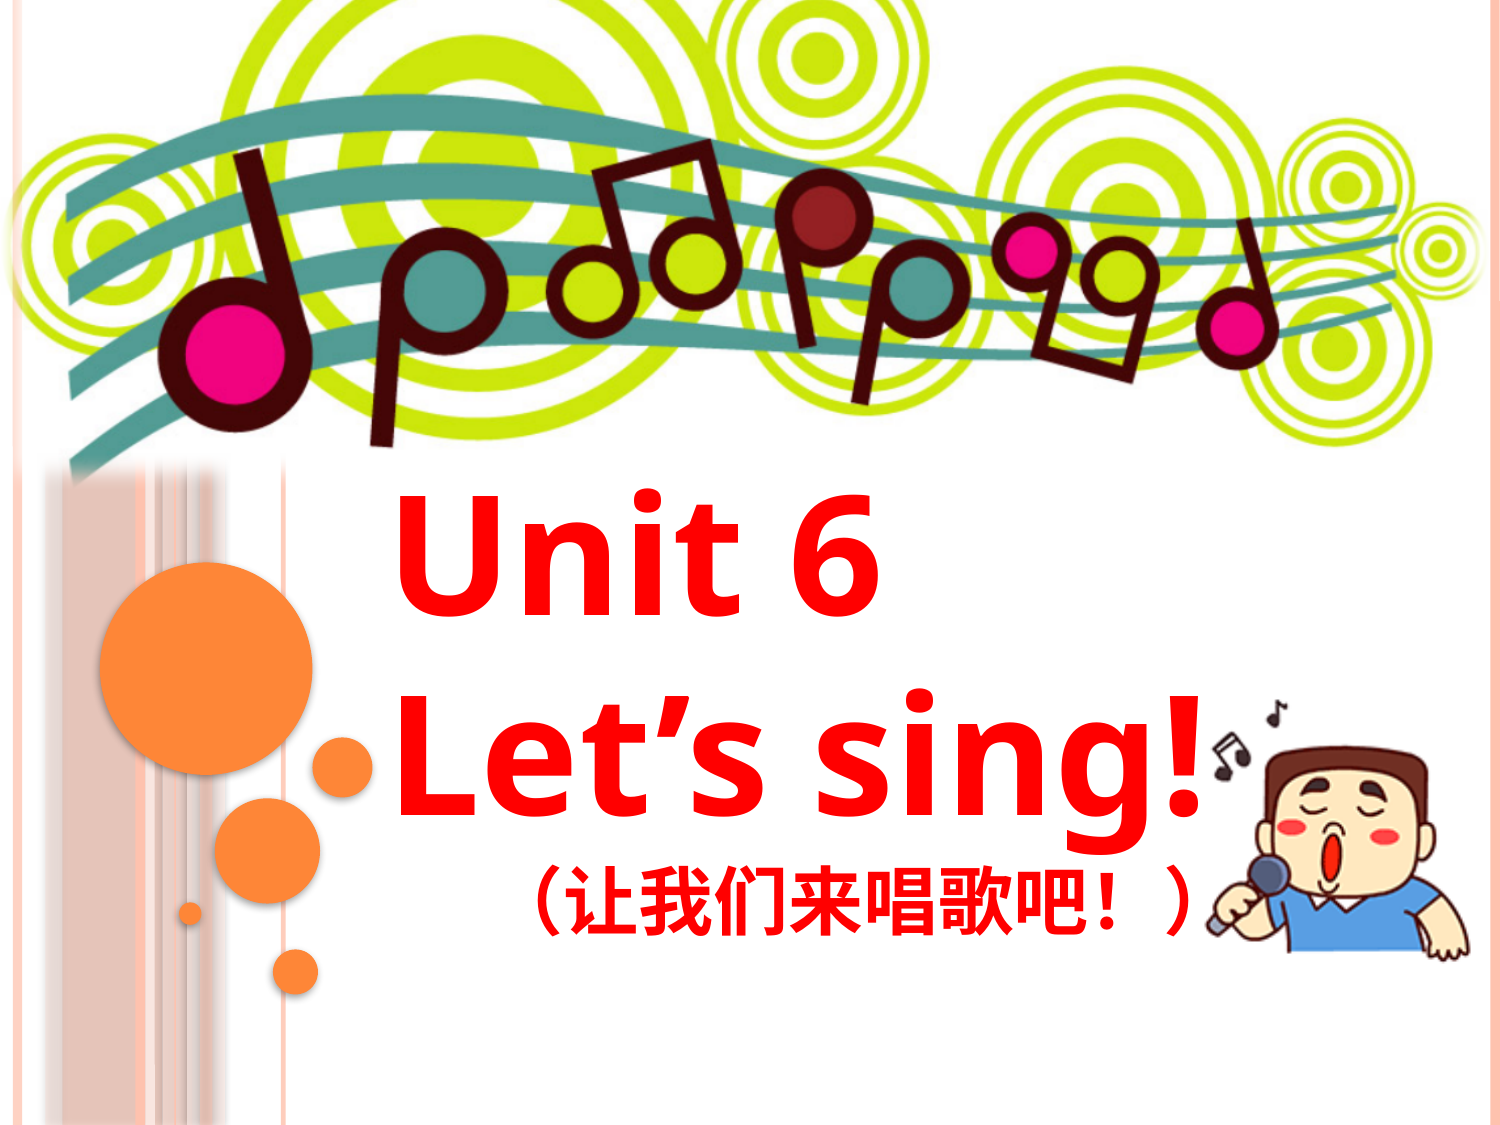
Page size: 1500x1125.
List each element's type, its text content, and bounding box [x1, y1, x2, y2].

text_box Unit 6 Let’s sing! [371, 441, 1500, 857]
picture [0, 0, 1489, 489]
picture [1186, 668, 1489, 971]
text_box （让我们来唱歌吧！） [473, 857, 1180, 953]
